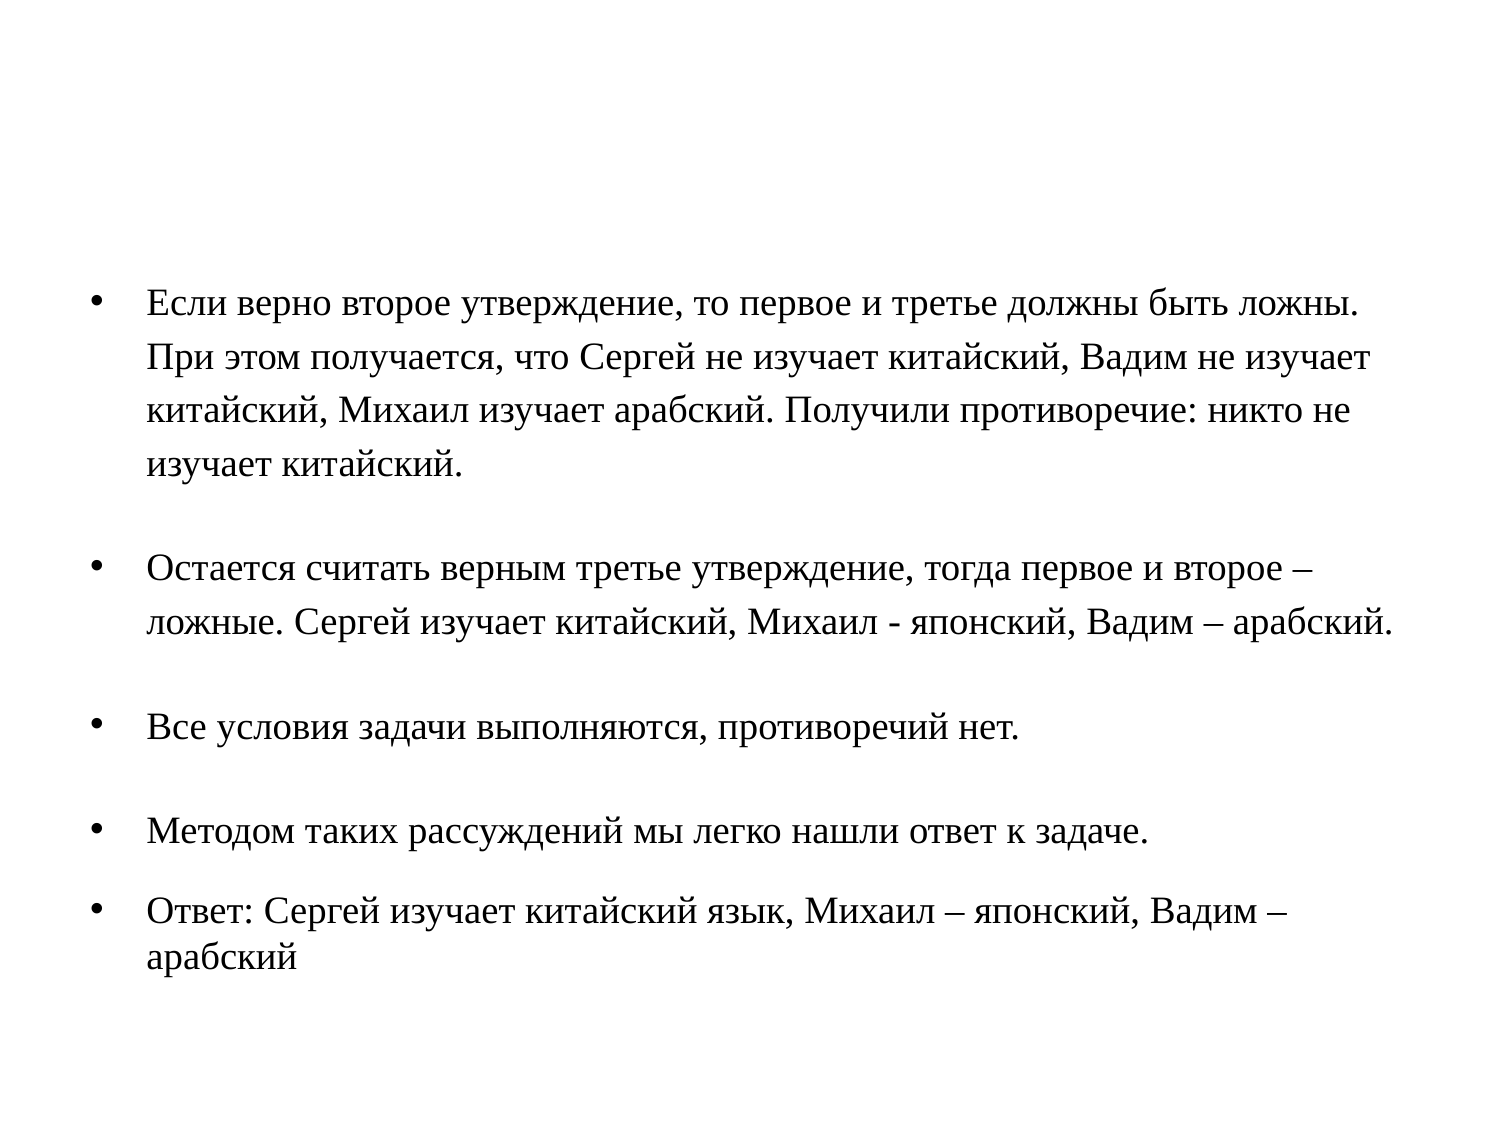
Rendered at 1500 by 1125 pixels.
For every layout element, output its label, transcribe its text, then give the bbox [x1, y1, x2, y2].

list Если верно второе утверждение, то первое и третье должны быть ложны. При этом получается, что Сергей не изучает китайский, Вадим не изучает китайский, Михаил изучает арабский. Получили противоречие: никто не изучает китайский. Остается считать верным третье утверждение, тогда первое и второе – ложные. Сергей изучает китайский, Михаил - японский, Вадим – арабский. Все условия задачи выполняются, противоречий нет. Методом таких рассуждений мы легко нашли ответ к задаче. Ответ: Сергей изучает китайский язык, Михаил ‒ японский, Вадим ‒ арабский [75, 262, 1425, 1005]
